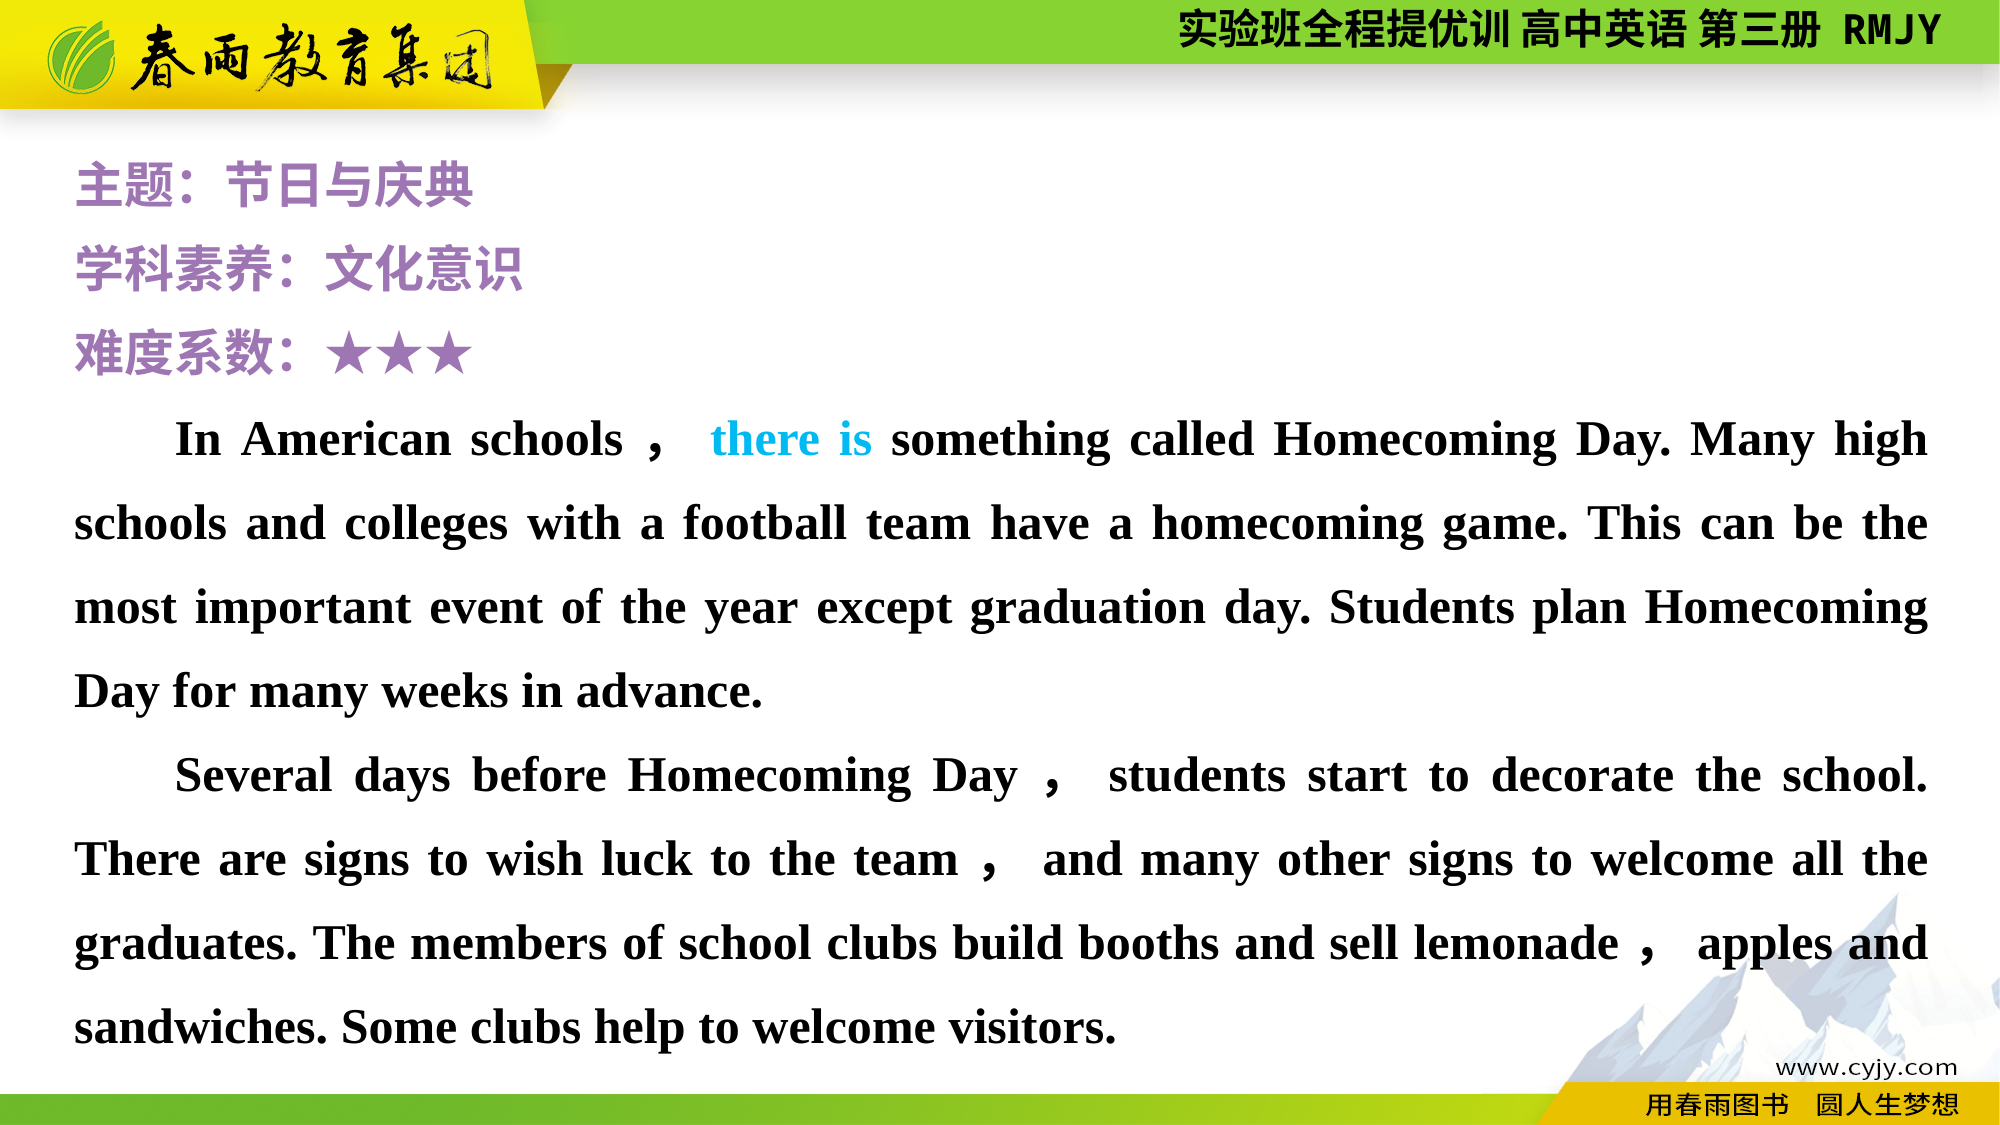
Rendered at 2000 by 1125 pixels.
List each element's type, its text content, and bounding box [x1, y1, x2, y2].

picture [0, 0, 2000, 1125]
list 主题：节日与庆典 学科素养：文化意识 难度系数：★★★ In American schools，there is something called Homecoming Day. Many high schools and colleges with a football team have a homecoming game. This can be the most important event of the year except graduation day. Students plan Homecoming Day for many weeks in advance. Several days before Homecoming Day，students start to decorate the school. There are signs to wish luck to the team，and many other signs to welcome all the graduates. The members of school clubs build booths and sell lemonade，apples and sandwiches. Some clubs help to welcome visitors. [59, 122, 1944, 1062]
